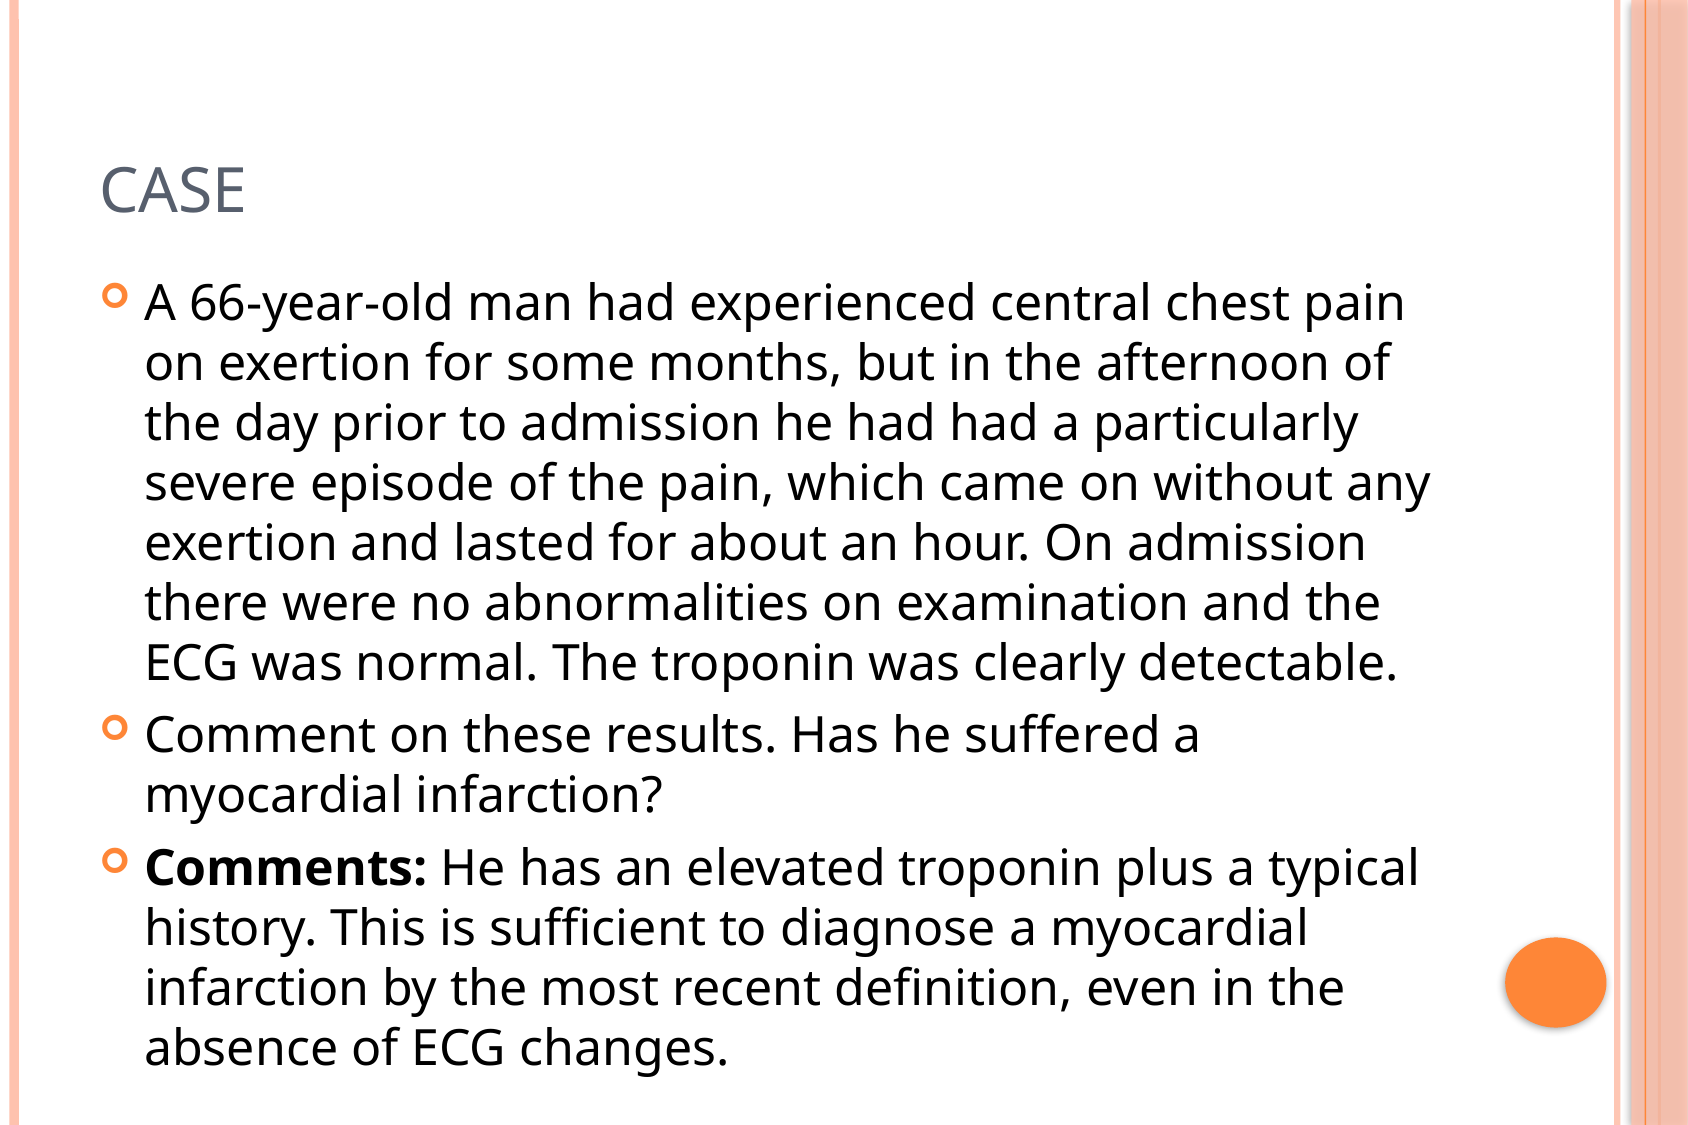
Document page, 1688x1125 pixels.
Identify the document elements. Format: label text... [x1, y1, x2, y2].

list A 66-year-old man had experienced central chest pain on exertion for some months, but in the afternoon of the day prior to admission he had had a particularly severe episode of the pain, which came on without any exertion and lasted for about an hour. On admission there were no abnormalities on examination and the ECG was normal. The troponin was clearly detectable. Comment on these results. Has he suffered a myocardial infarction? Comments: He has an elevated troponin plus a typical history. This is sufficient to diagnose a myocardial infarction by the most recent definition, even in the absence of ECG changes. [84, 262, 1463, 1062]
title Case [84, 45, 1463, 233]
